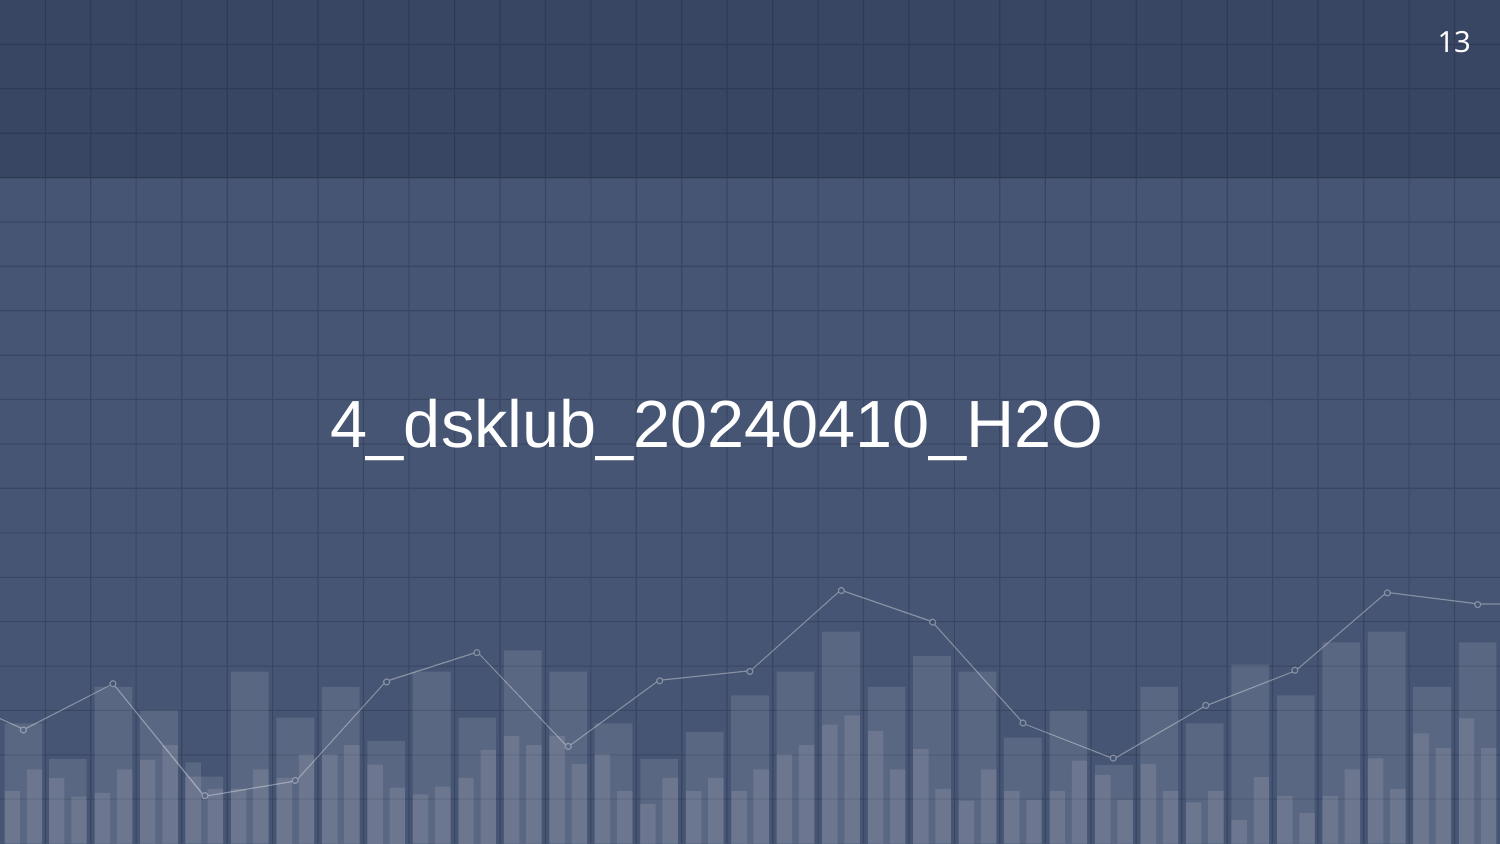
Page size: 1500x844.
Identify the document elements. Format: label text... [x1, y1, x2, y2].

slide_number 13 [1408, 0, 1500, 88]
text_box 4_dsklub_20240410_H2O [315, 373, 1119, 469]
